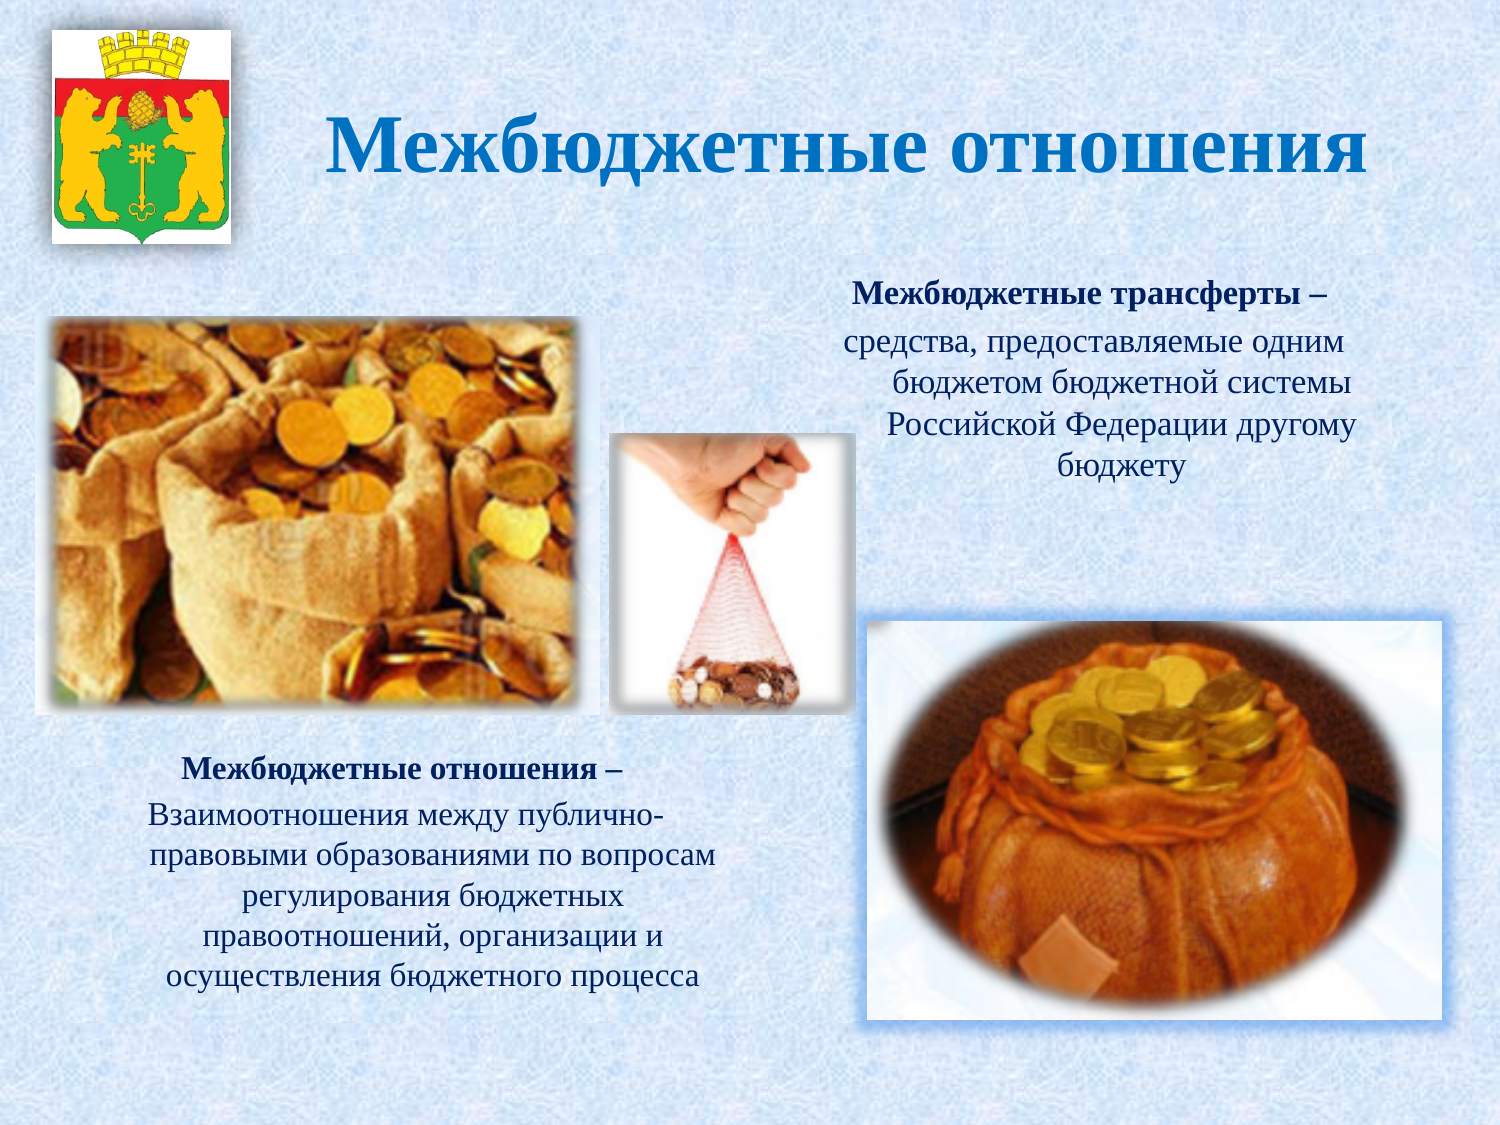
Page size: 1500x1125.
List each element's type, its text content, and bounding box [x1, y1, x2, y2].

picture [0, 0, 1500, 1125]
list Межбюджетные трансферты – средства, предоставляемые одним бюджетом бюджетной системы Российской Федерации другому бюджету [762, 262, 1426, 493]
list Межбюджетные отношения – Взаимоотношения между публично-правовыми образованиями по вопросам регулирования бюджетных правоотношений, организации и осуществления бюджетного процесса [74, 738, 738, 1006]
title Межбюджетные отношения [269, 44, 1426, 233]
